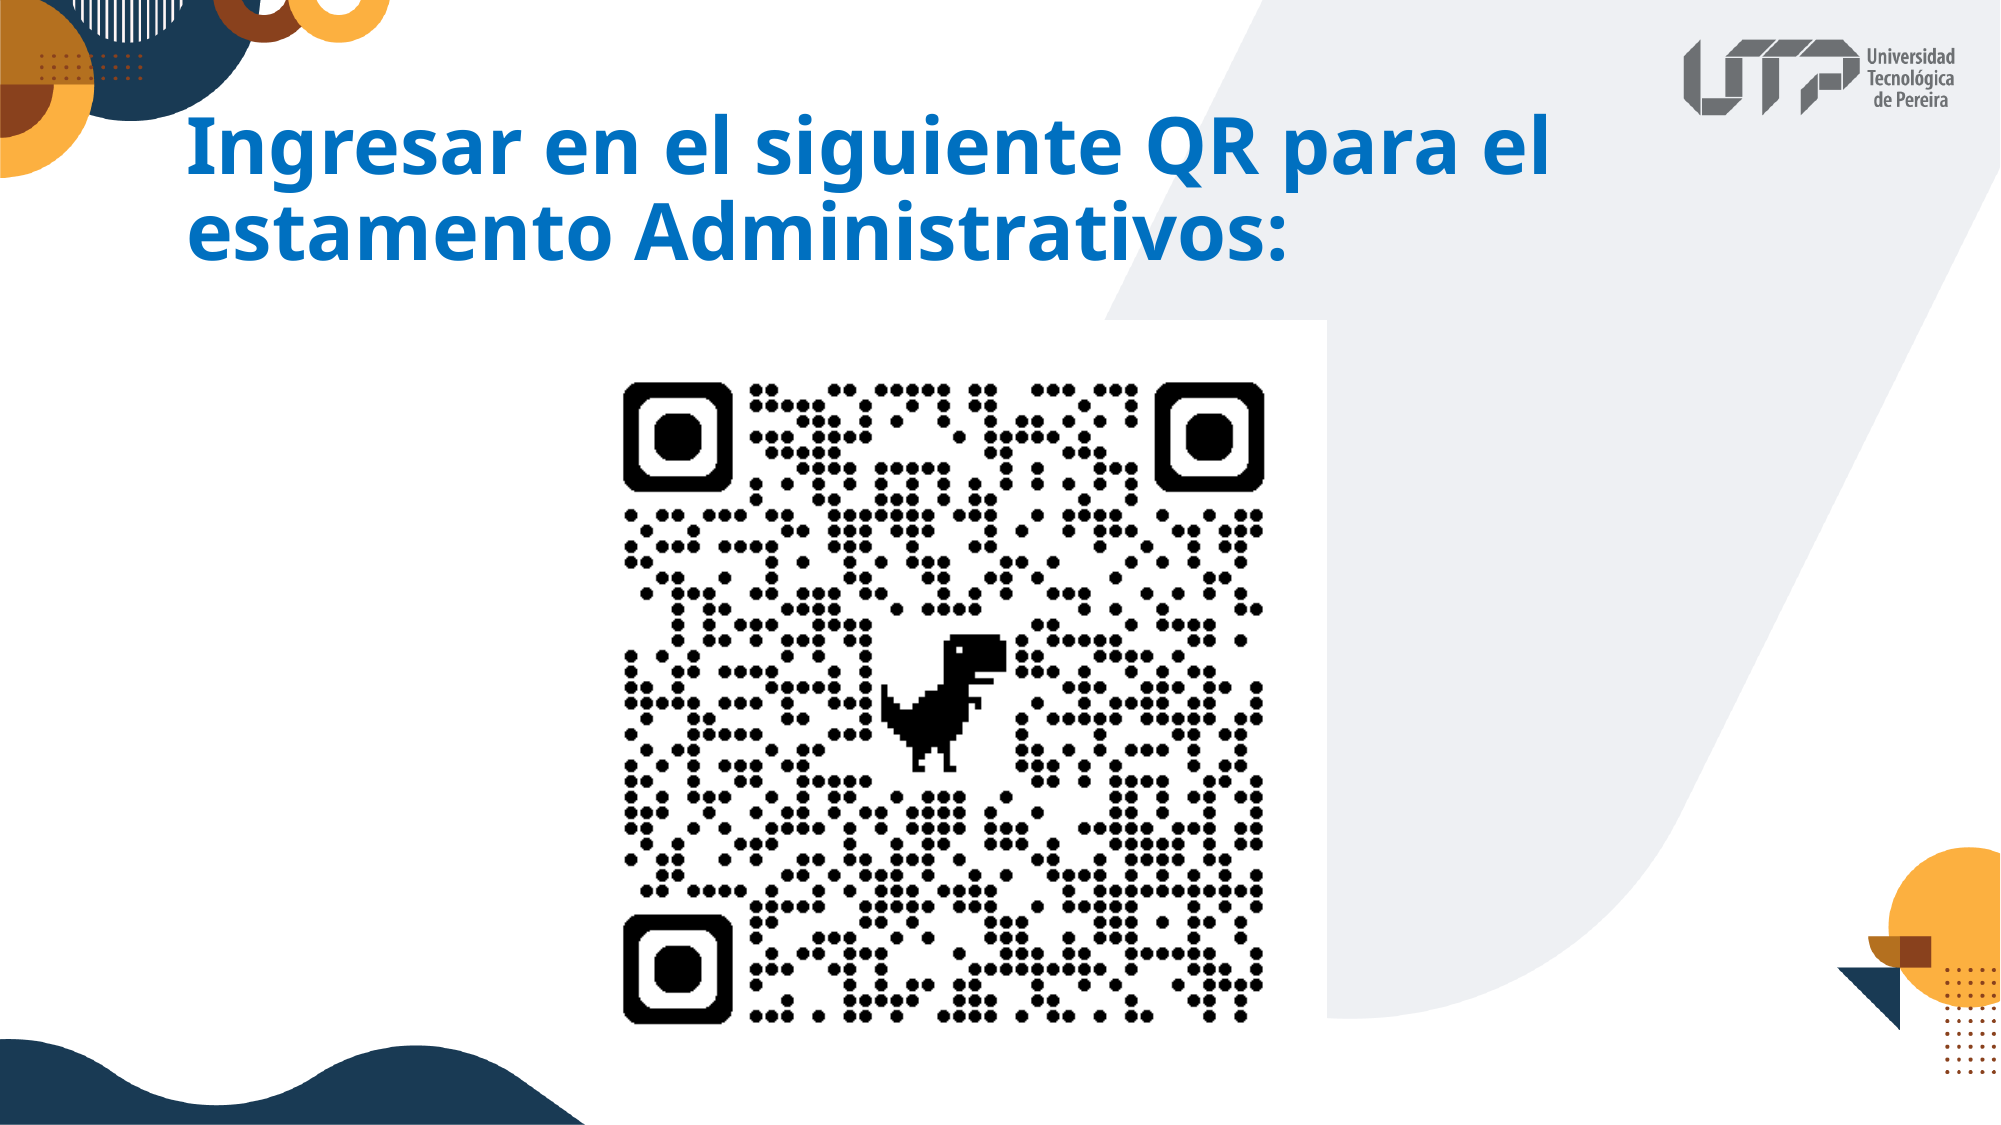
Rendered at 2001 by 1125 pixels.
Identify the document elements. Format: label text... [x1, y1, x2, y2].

picture [0, 0, 2001, 1125]
title Ingresar en el siguiente QR para el estamento Administrativos: [171, 132, 1897, 251]
